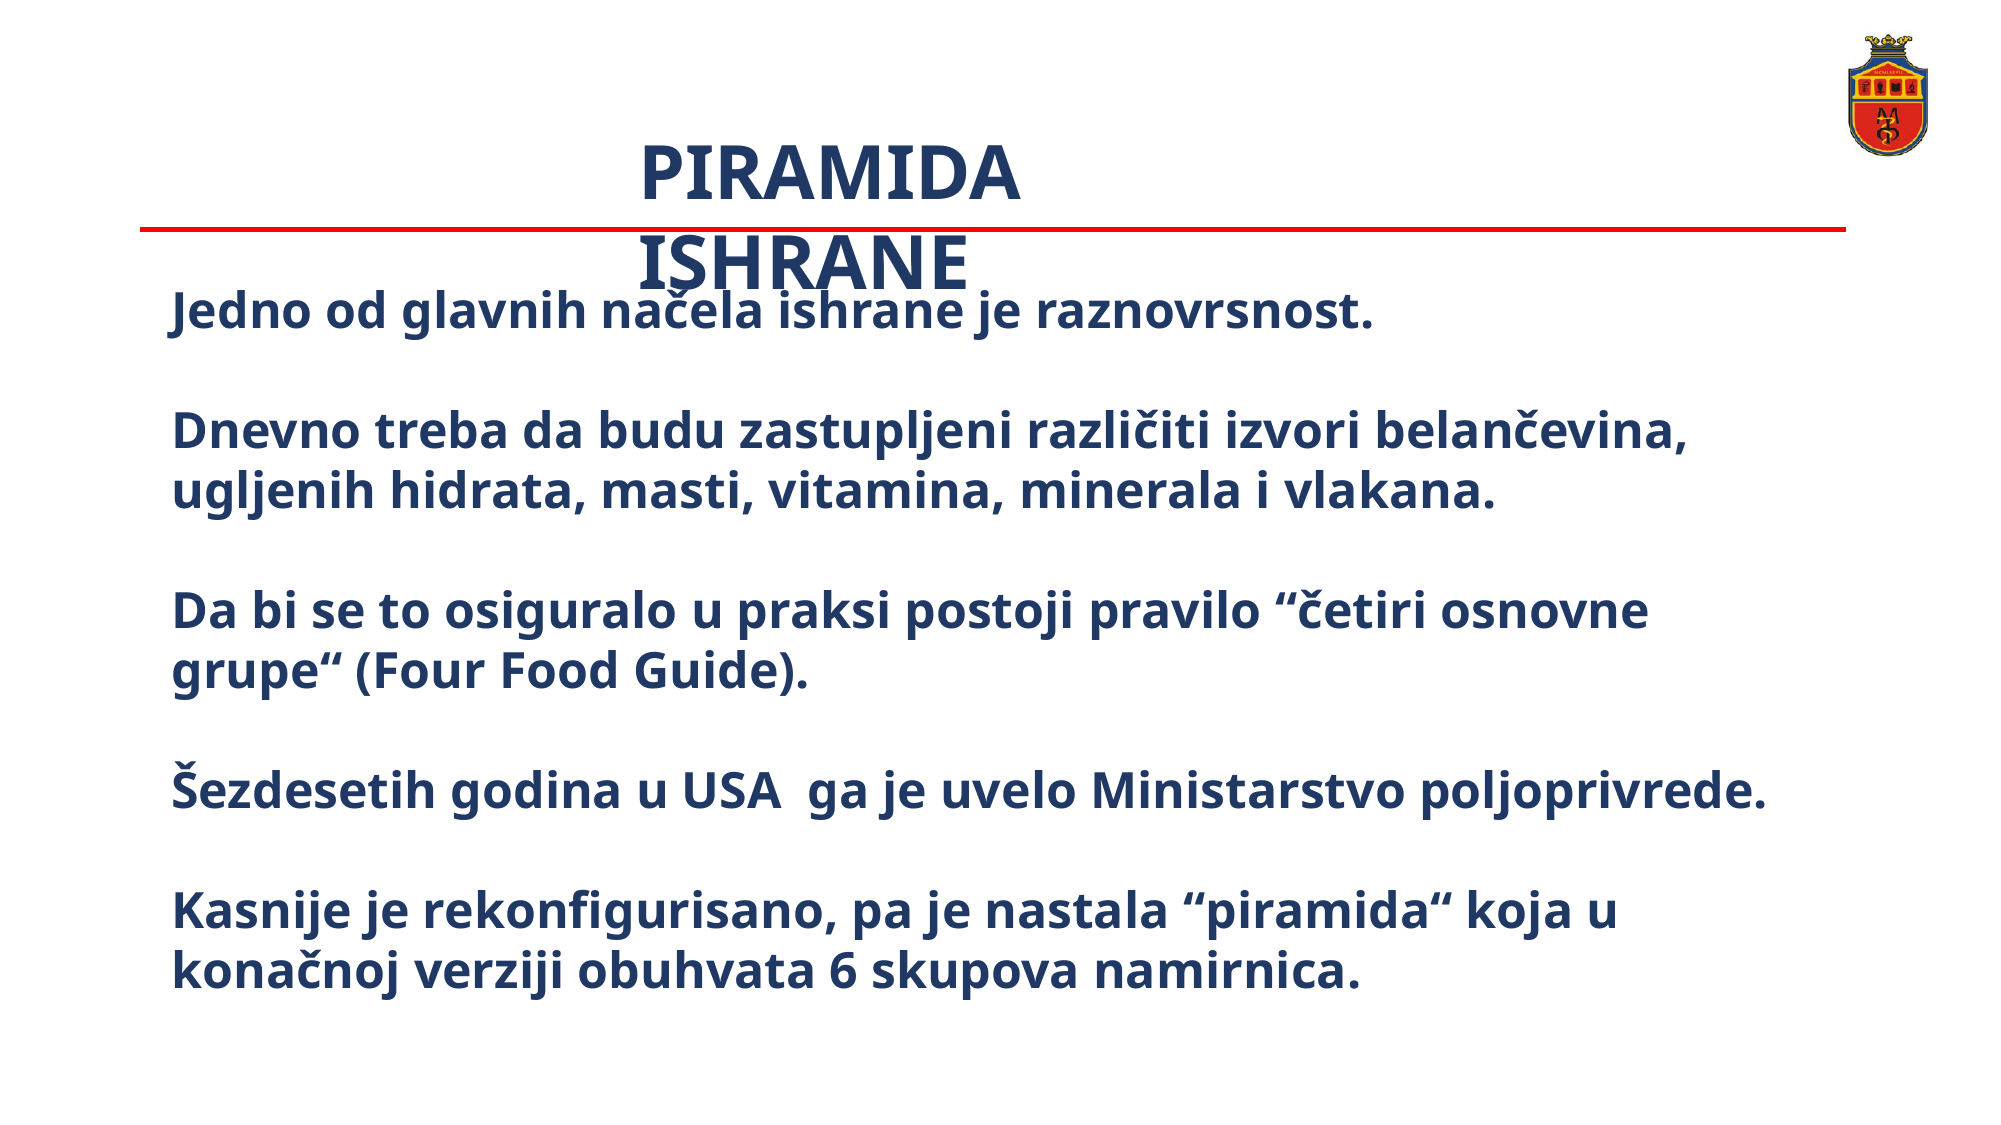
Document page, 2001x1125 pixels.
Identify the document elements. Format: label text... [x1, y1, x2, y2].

text_box Jedno od glavnih načela ishrane je raznovrsnost. Dnevno treba da budu zastupljeni različiti izvori belančevina, ugljenih hidrata, masti, vitamina, minerala i vlakana. Da bi se to osiguralo u praksi postoji pravilo “četiri osnovne grupe“ (Four Food Guide). Šezdesetih godina u USA ga je uvelo Ministarstvo poljoprivrede. Kasnije je rekonfigurisano, pa je nastala “piramida“ koja u konačnoj verziji obuhvata 6 skupova namirnica. [156, 270, 1805, 1006]
text_box PIRAMIDA ISHRANE [623, 232, 1361, 270]
picture [1794, 16, 1969, 189]
text_box PIRAMIDA ISHRANE [623, 116, 1361, 227]
